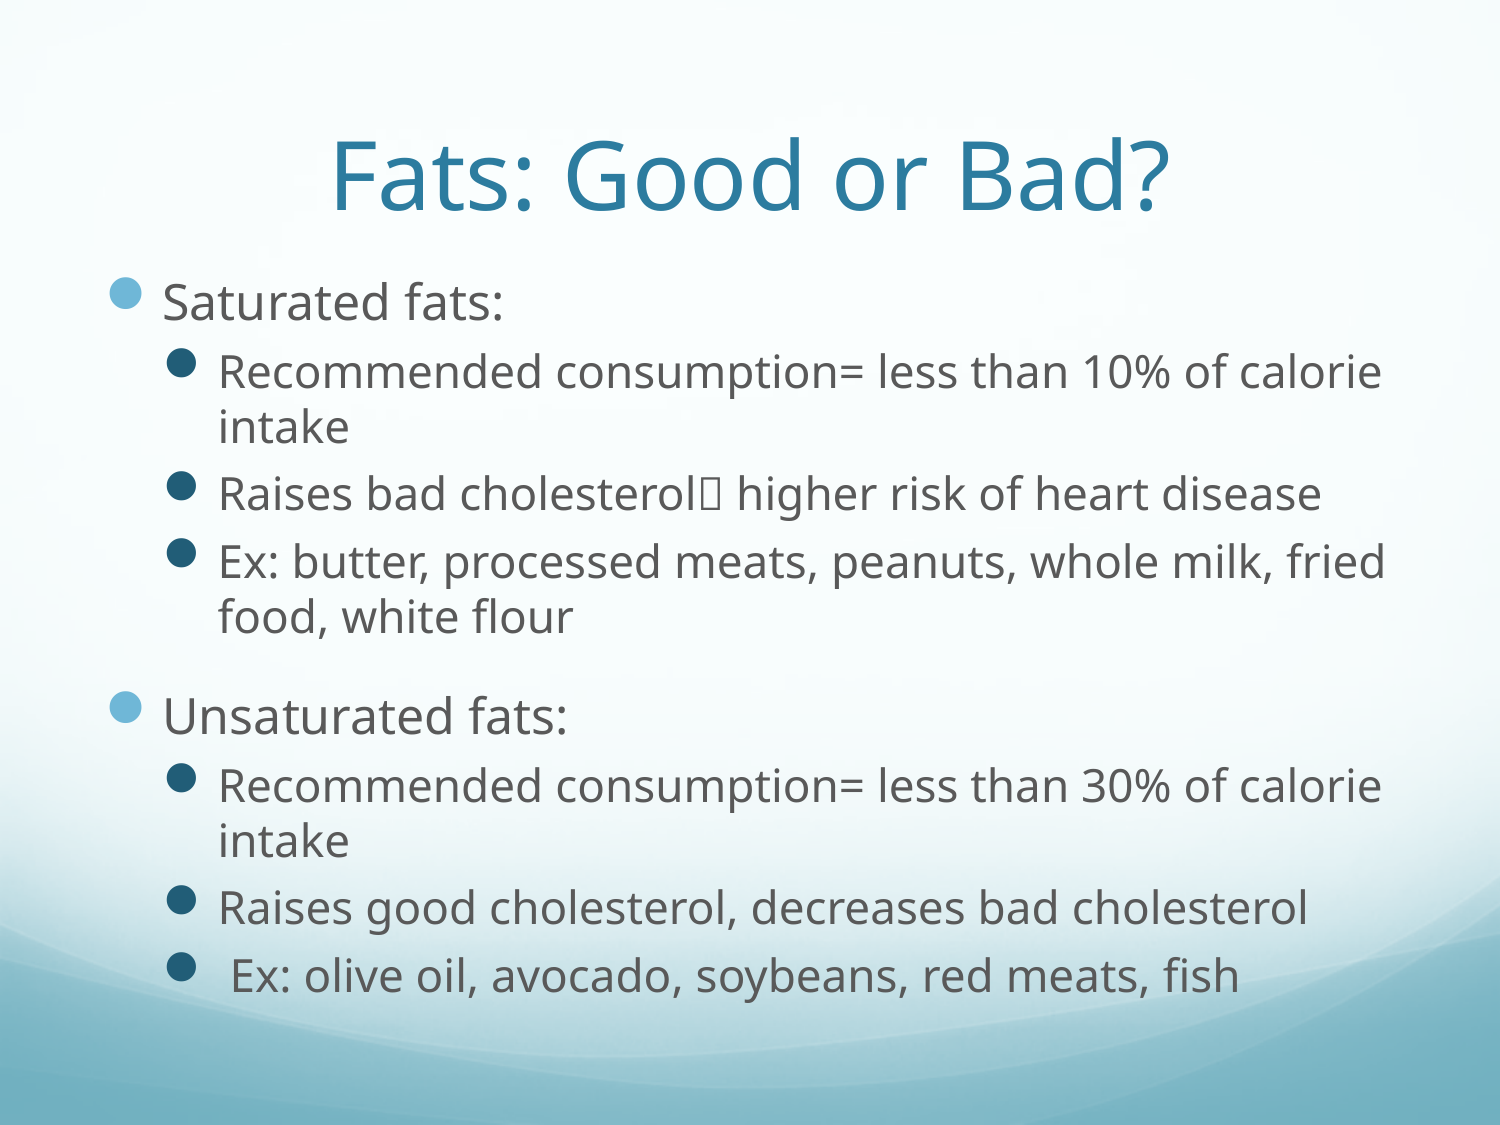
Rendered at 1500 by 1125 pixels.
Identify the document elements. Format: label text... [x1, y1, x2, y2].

list Saturated fats: Recommended consumption= less than 10% of calorie intake Raises bad cholesterol higher risk of heart disease Ex: butter, processed meats, peanuts, whole milk, fried food, white flour Unsaturated fats: Recommended consumption= less than 30% of calorie intake Raises good cholesterol, decreases bad cholesterol Ex: olive oil, avocado, soybeans, red meats, fish [90, 262, 1410, 1063]
title Fats: Good or Bad? [90, 17, 1410, 237]
